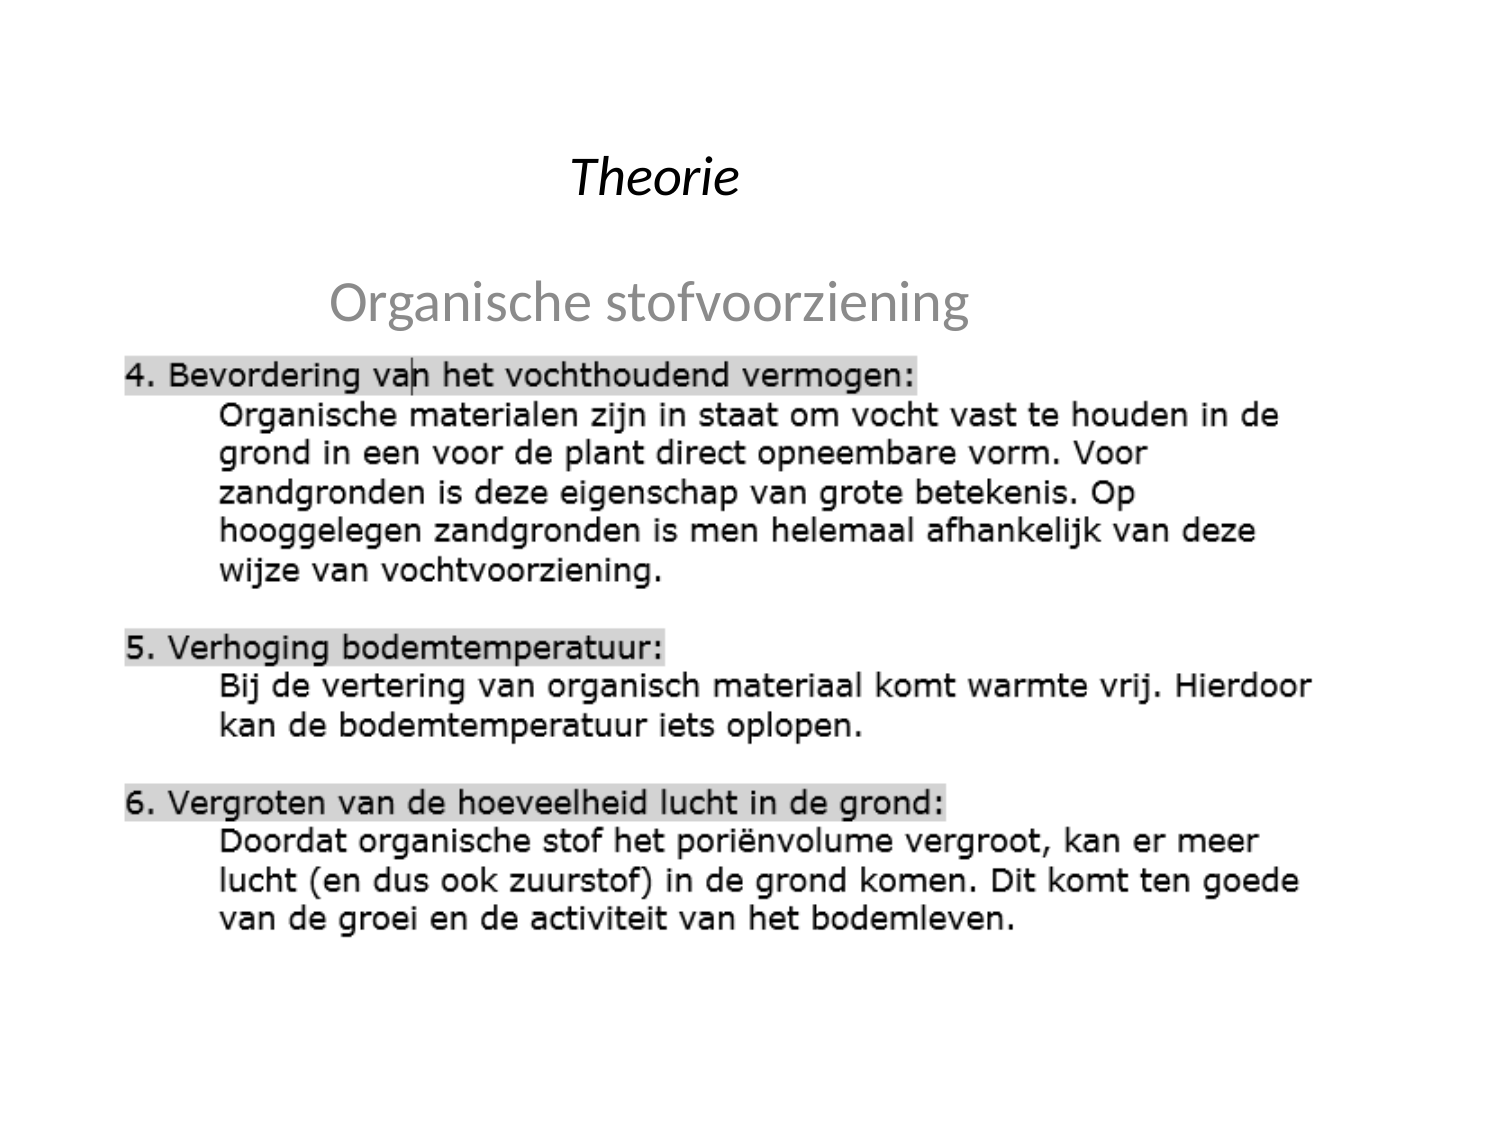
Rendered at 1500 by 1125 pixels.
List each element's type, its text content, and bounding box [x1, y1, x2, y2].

picture [116, 349, 1332, 977]
title Theorie [112, 101, 1199, 244]
subtitle Organische stofvoorziening [64, 255, 1235, 882]
